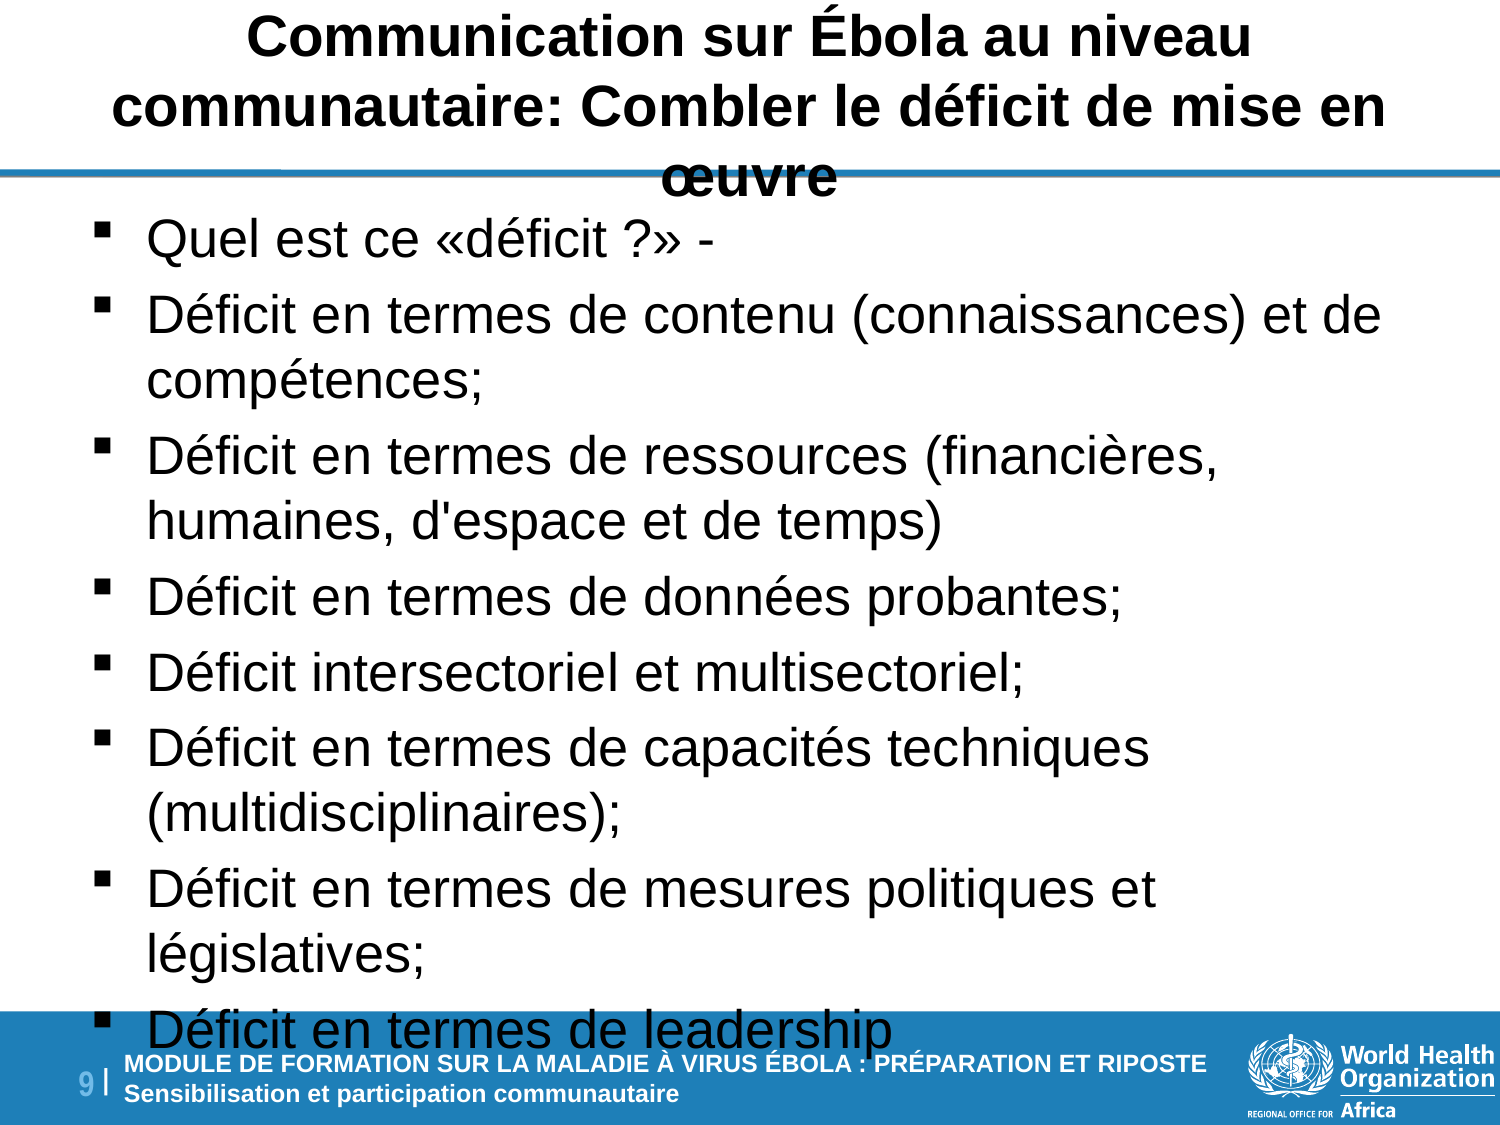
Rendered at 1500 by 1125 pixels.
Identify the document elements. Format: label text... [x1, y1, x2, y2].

title Communication sur Ébola au niveau communautaire: Combler le déficit de mise en œuvre [75, 45, 1425, 161]
list Quel est ce «déficit ?» - Déficit en termes de contenu (connaissances) et de compétences; Déficit en termes de ressources (financières, humaines, d'espace et de temps) Déficit en termes de données probantes; Déficit intersectoriel et multisectoriel; Déficit en termes de capacités techniques (multidisciplinaires); Déficit en termes de mesures politiques et législatives; Déficit en termes de leadership [75, 196, 1425, 1005]
